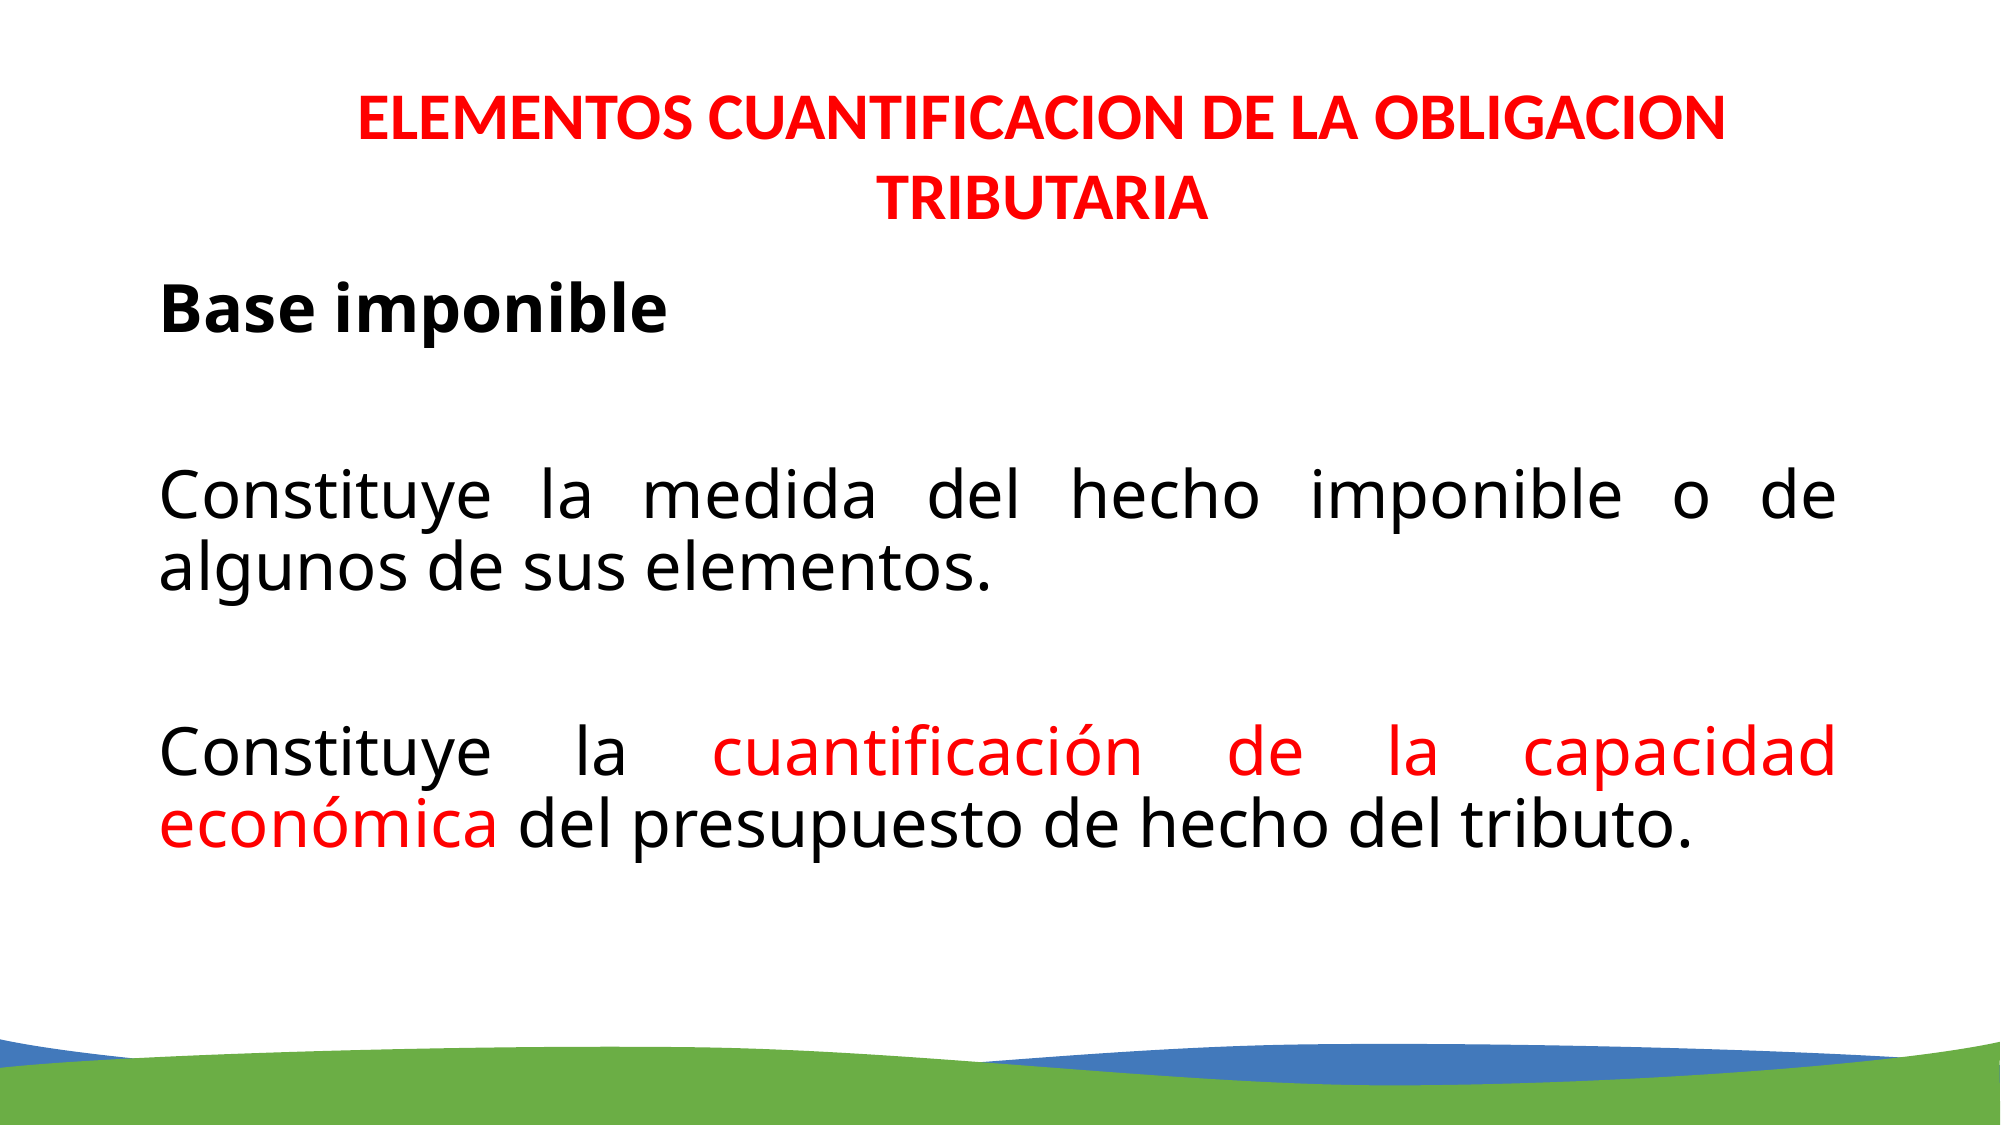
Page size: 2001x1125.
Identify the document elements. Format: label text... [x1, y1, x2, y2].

text_box ELEMENTOS CUANTIFICACION DE LA OBLIGACION TRIBUTARIA [337, 65, 1749, 240]
text_box Base imponible Constituye la medida del hecho imponible o de algunos de sus elementos. Constituye la cuantificación de la capacidad económica del presupuesto de hecho del tributo. [144, 267, 1856, 988]
